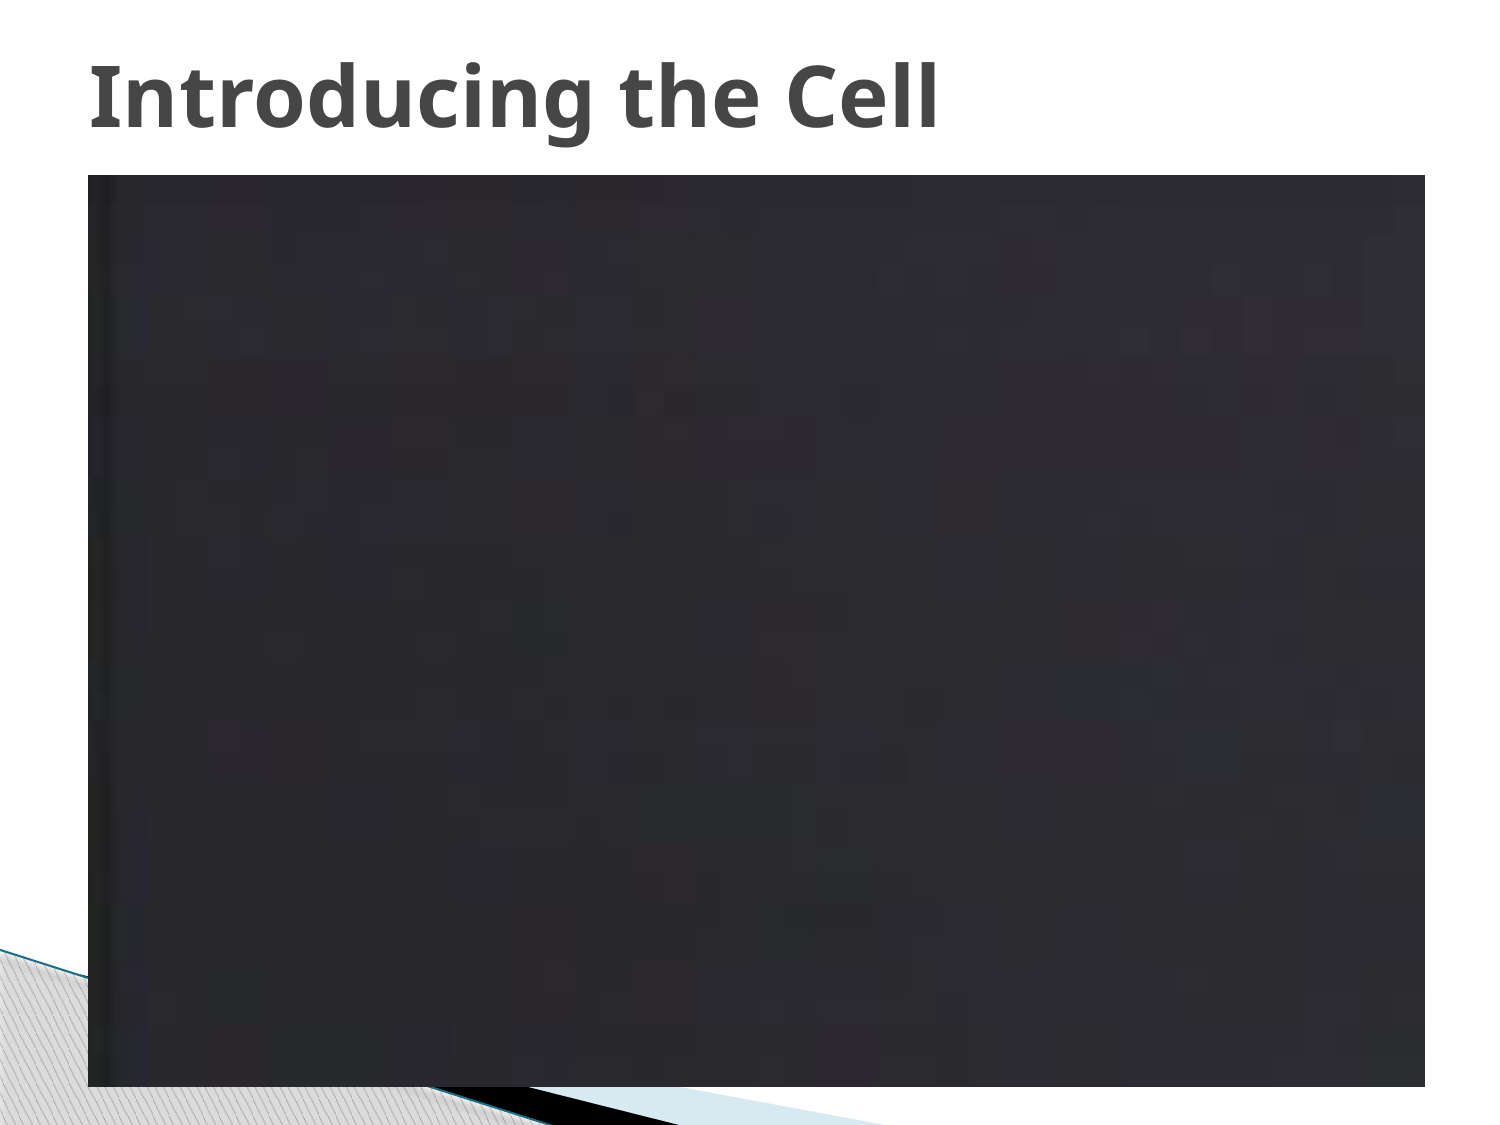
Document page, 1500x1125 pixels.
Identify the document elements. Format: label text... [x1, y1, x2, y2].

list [87, 174, 1426, 1088]
title Introducing the Cell [75, 0, 1425, 188]
